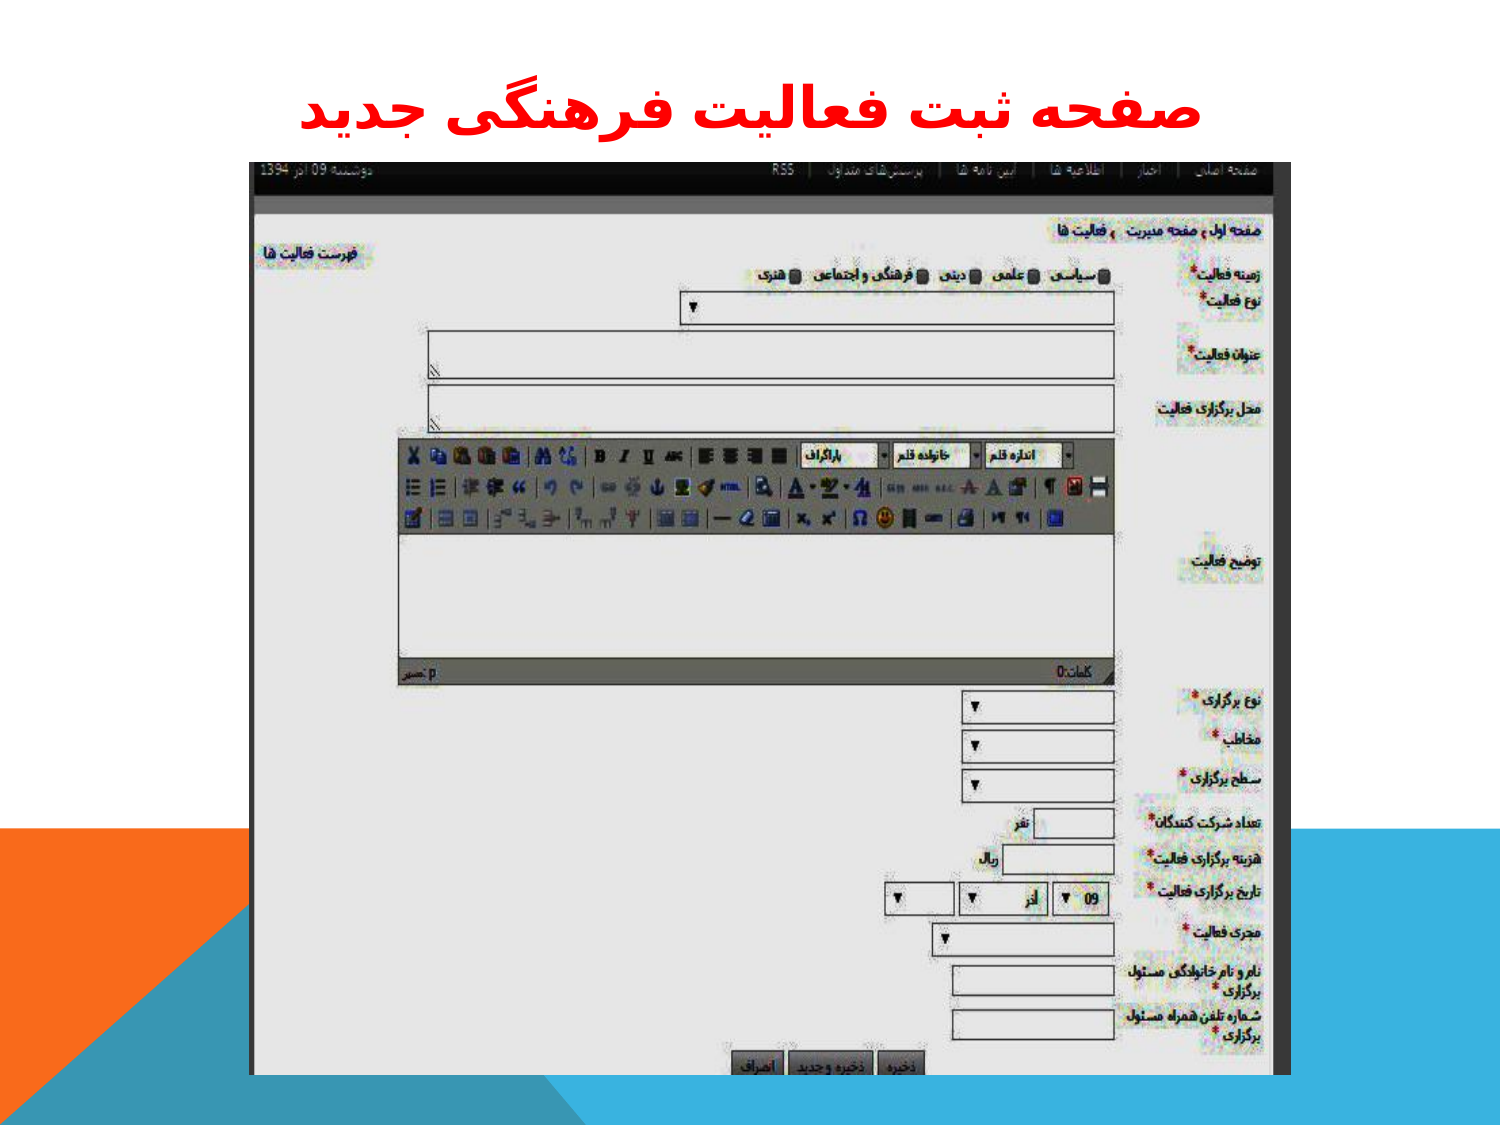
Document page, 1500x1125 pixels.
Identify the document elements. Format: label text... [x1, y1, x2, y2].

title صفحه ثبت فعالیت فرهنگی جدید [135, 60, 1369, 150]
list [249, 162, 1291, 1076]
